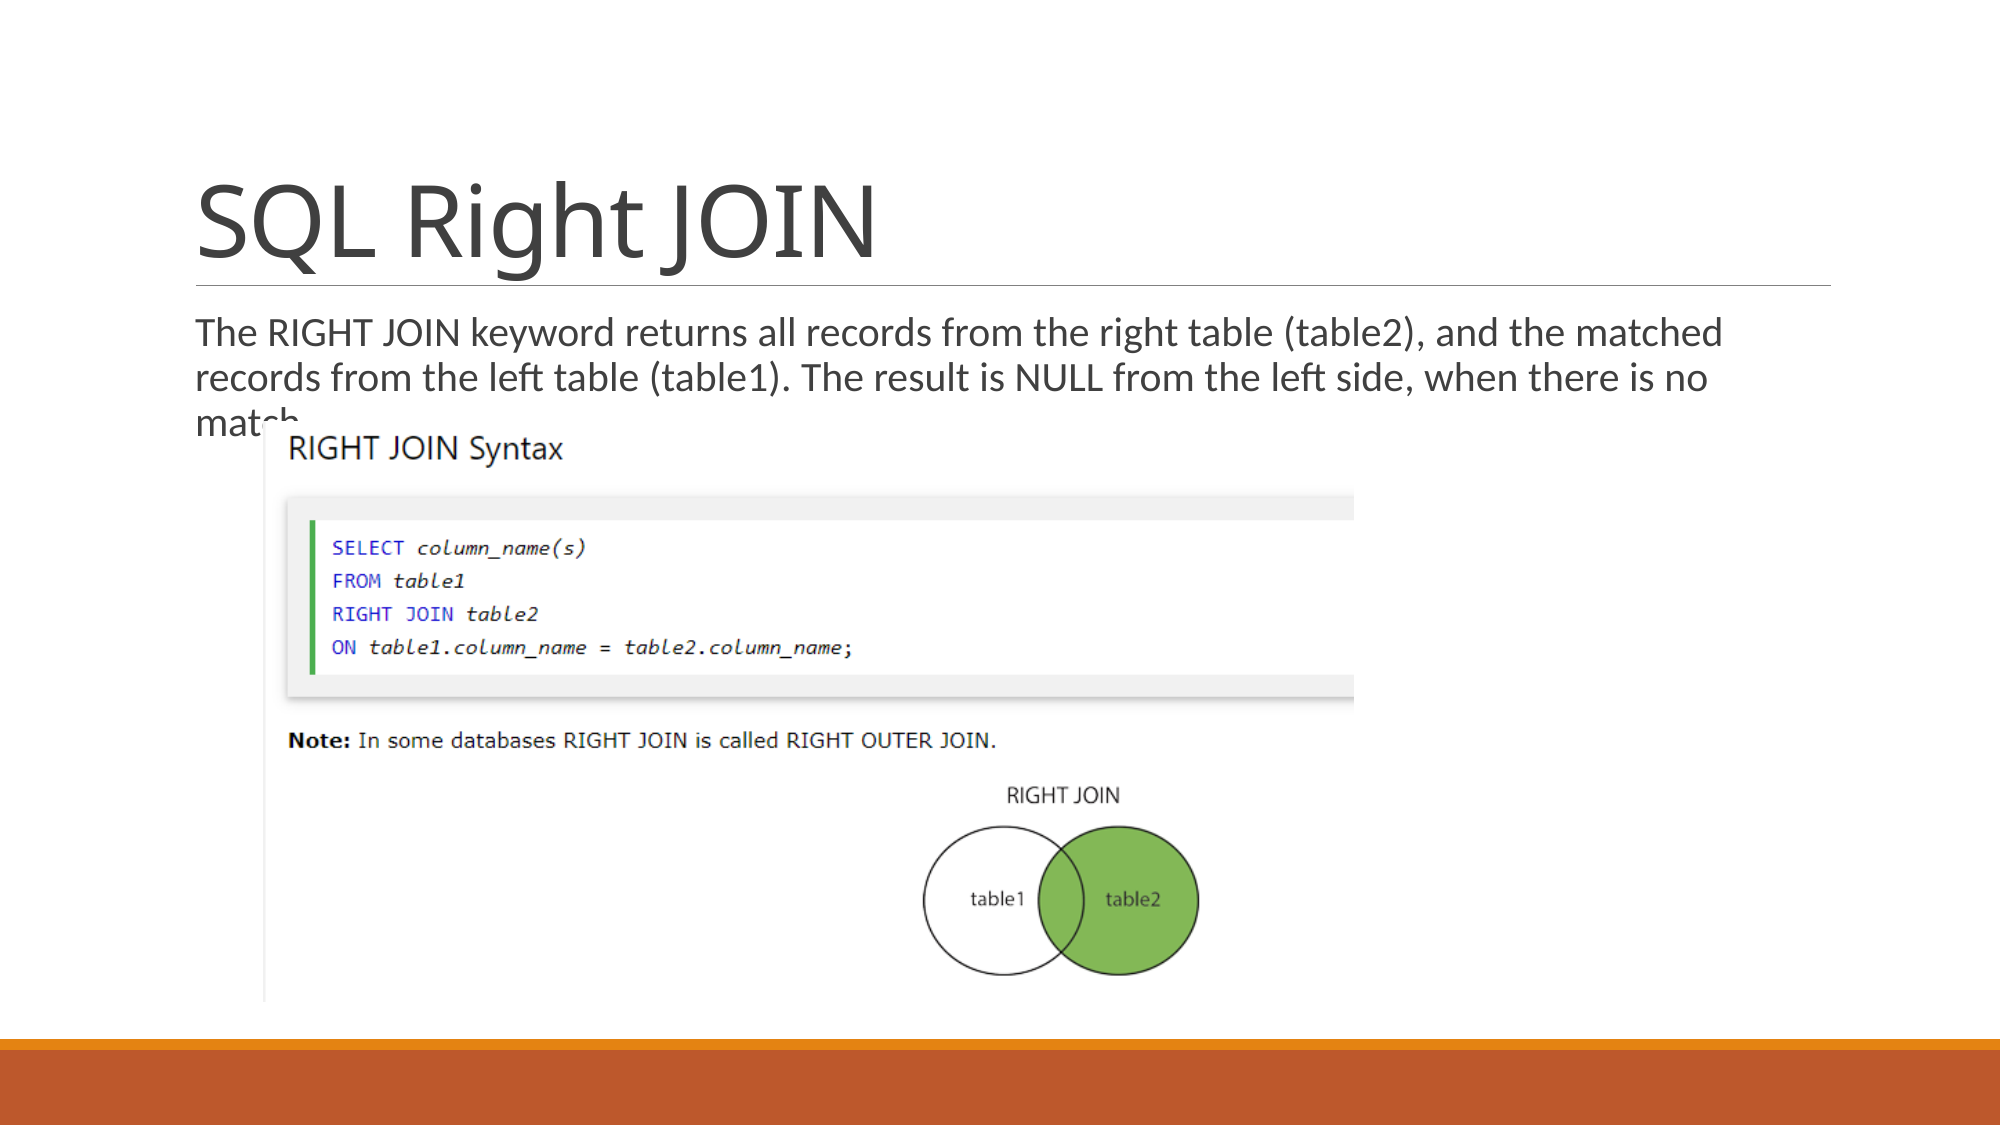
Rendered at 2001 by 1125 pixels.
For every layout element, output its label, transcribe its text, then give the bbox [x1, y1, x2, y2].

picture [263, 420, 1354, 1003]
list The RIGHT JOIN keyword returns all records from the right table (table2), and the matched records from the left table (table1). The result is NULL from the left side, when there is no match. [180, 302, 1830, 963]
title SQL Right JOIN [180, 47, 1830, 285]
